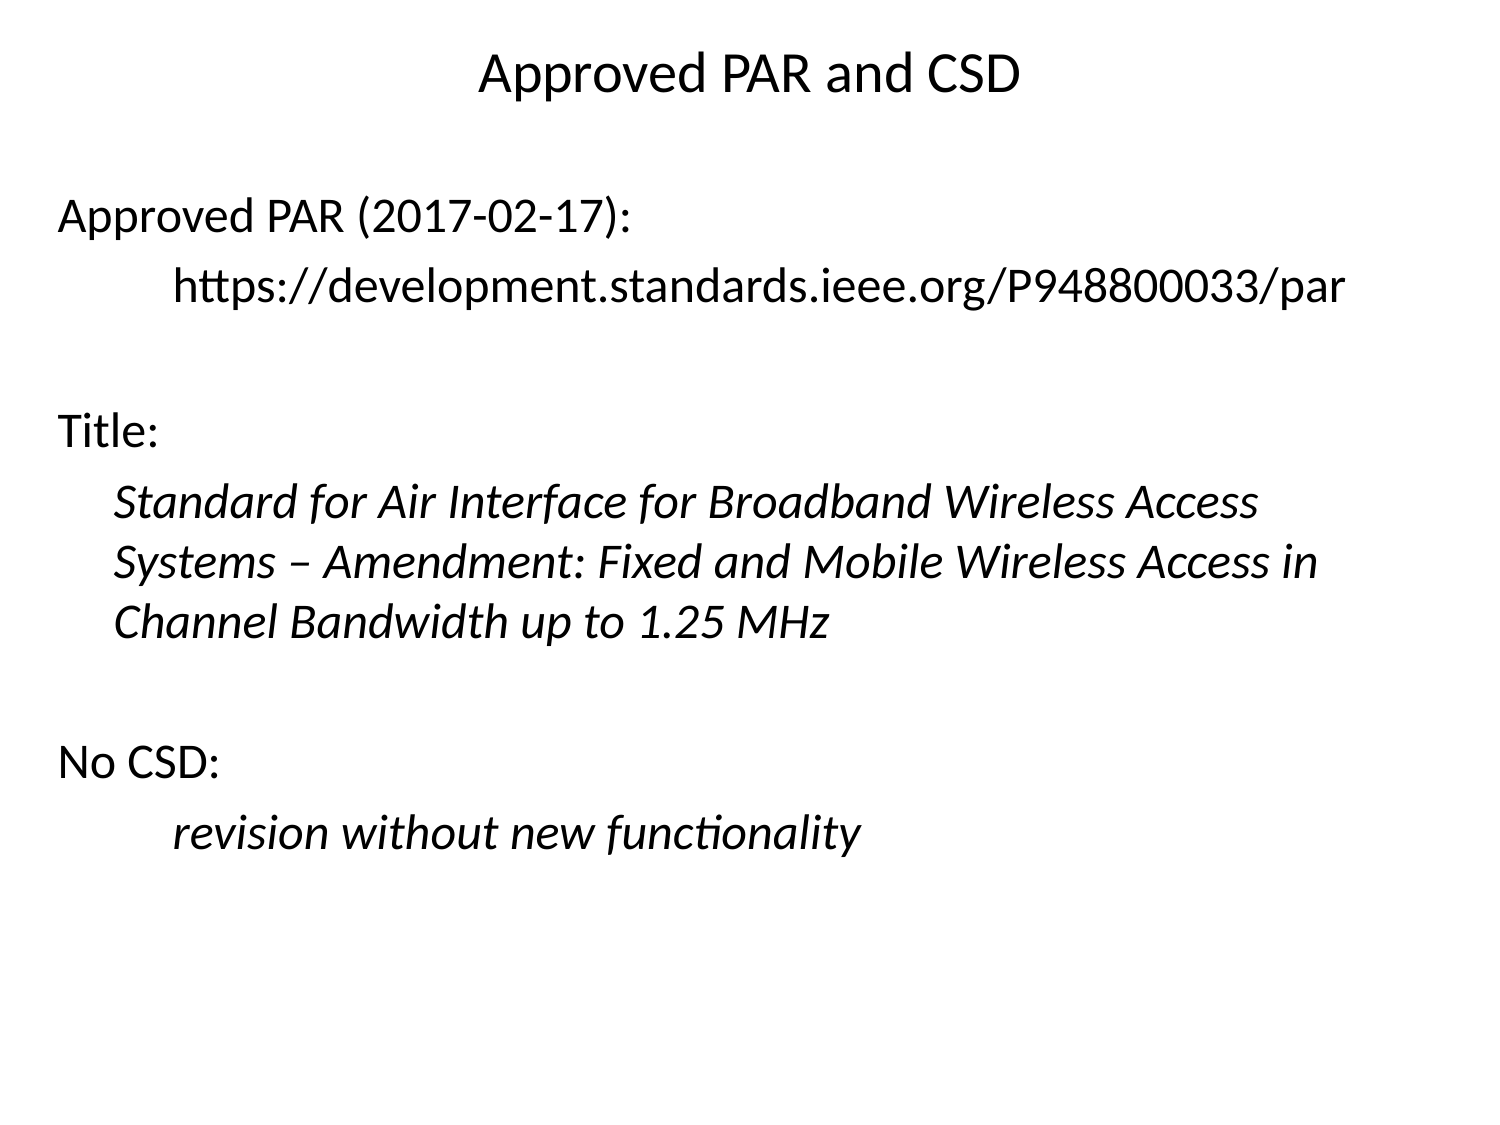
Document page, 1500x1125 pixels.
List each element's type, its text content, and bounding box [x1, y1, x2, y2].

list Approved PAR (2017-02-17): https://development.standards.ieee.org/P948800033/par Title: Standard for Air Interface for Broadband Wireless Access Systems – Amendment: Fixed and Mobile Wireless Access in Channel Bandwidth up to 1.25 MHz No CSD: revision without new functionality [49, 174, 1414, 1125]
title Approved PAR and CSD [0, 24, 1500, 113]
